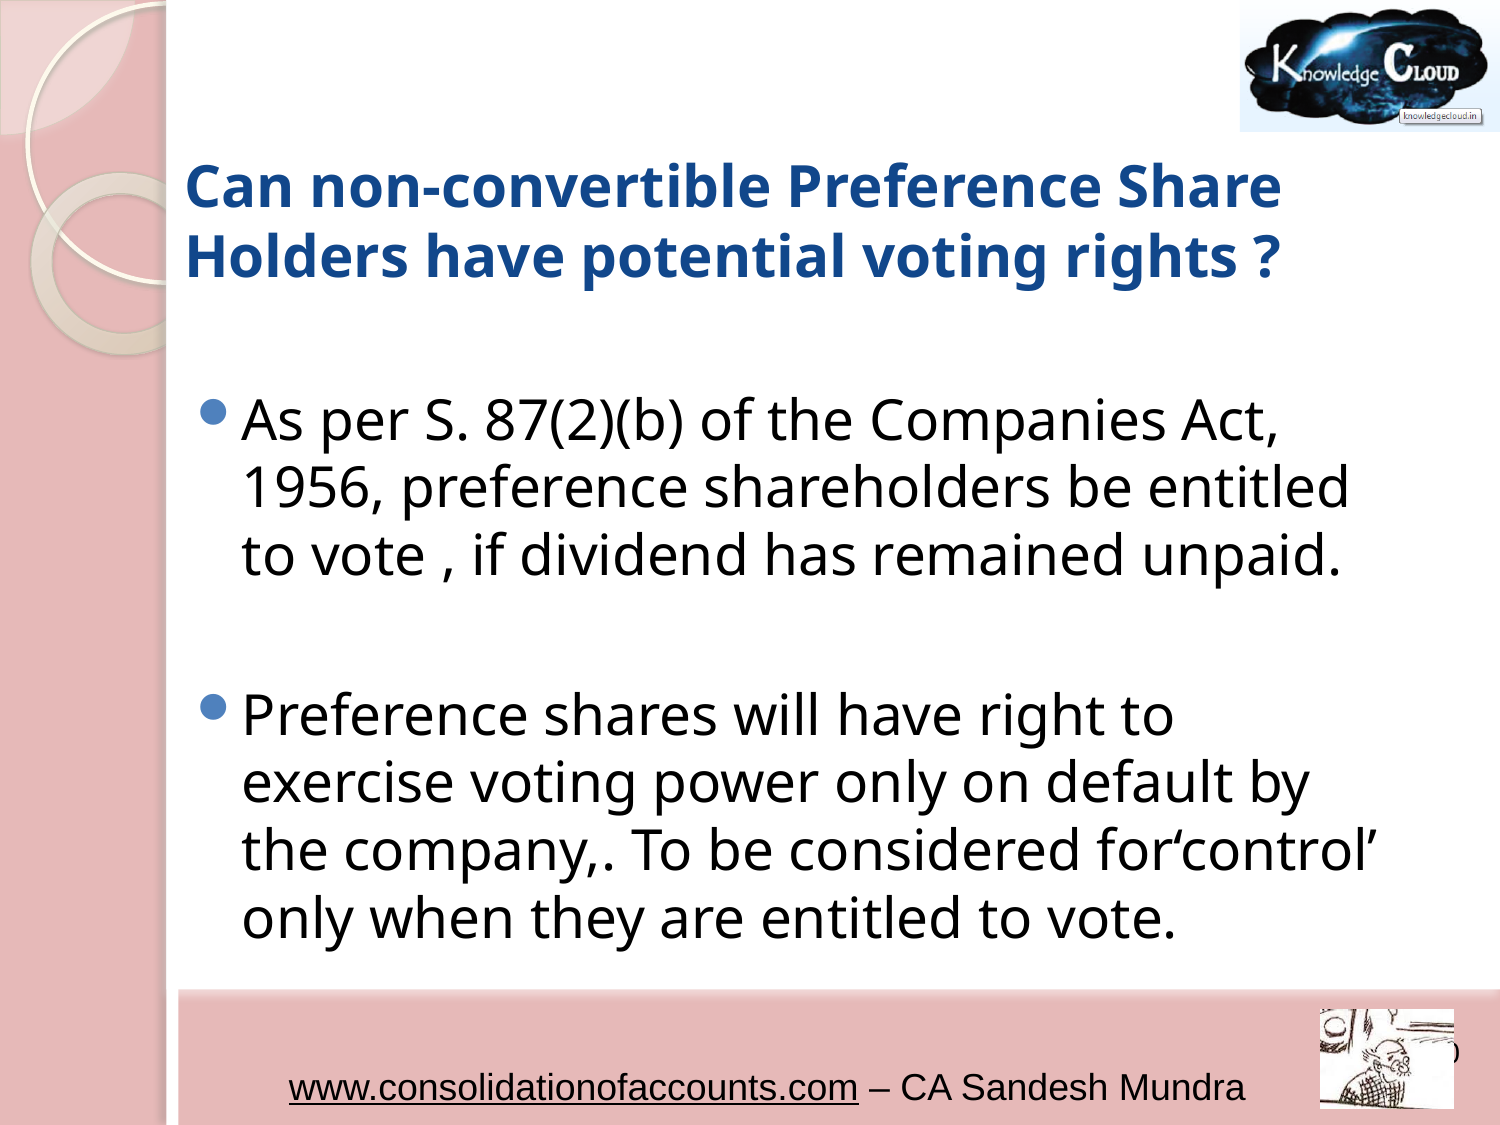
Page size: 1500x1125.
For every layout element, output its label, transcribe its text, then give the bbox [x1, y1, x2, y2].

list As per S. 87(2)(b) of the Companies Act, 1956, preference shareholders be entitled to vote , if dividend has remained unpaid. Preference shares will have right to exercise voting power only on default by the company,. To be considered for‘control’ only when they are entitled to vote. [168, 296, 1399, 1084]
picture [1239, 0, 1500, 132]
slide_number 30 [1413, 1034, 1488, 1113]
picture [1320, 1009, 1454, 1109]
title Can non-convertible Preference Share Holders have potential voting rights ? [169, 125, 1400, 313]
